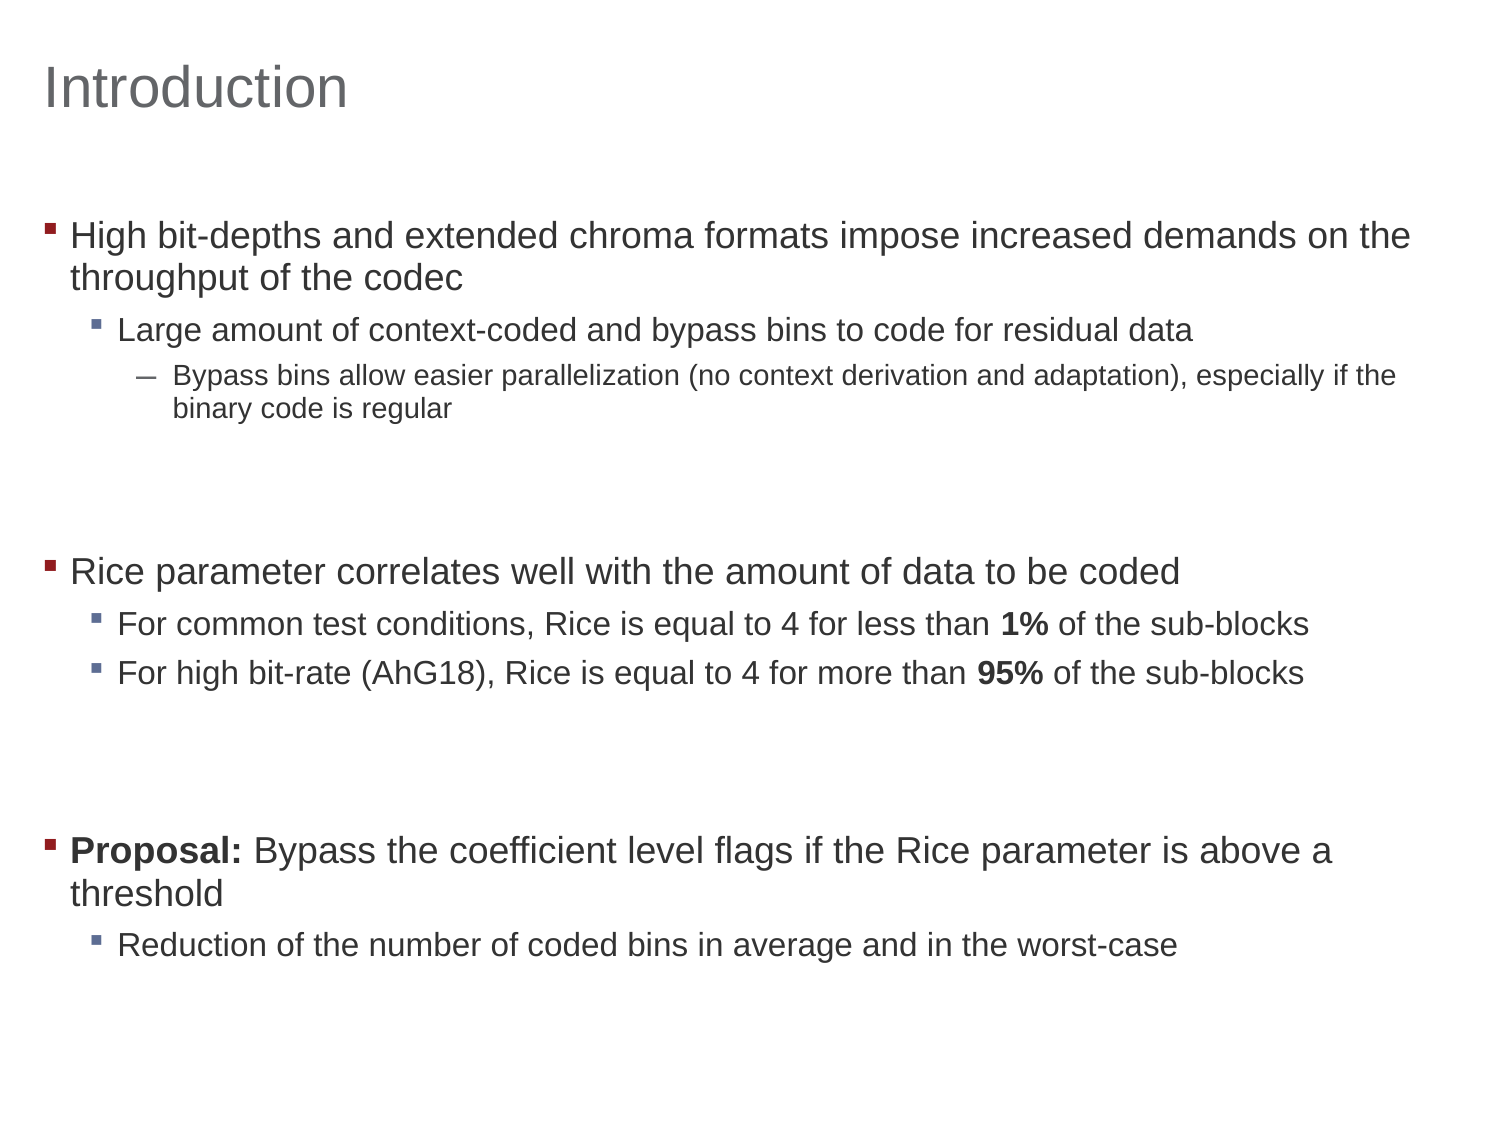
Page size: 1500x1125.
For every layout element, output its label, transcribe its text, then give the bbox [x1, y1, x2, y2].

title Introduction [28, 44, 1462, 138]
list High bit-depths and extended chroma formats impose increased demands on the throughput of the codec Large amount of context-coded and bypass bins to code for residual data Bypass bins allow easier parallelization (no context derivation and adaptation), especially if the binary code is regular Rice parameter correlates well with the amount of data to be coded For common test conditions, Rice is equal to 4 for less than 1% of the sub-blocks For high bit-rate (AhG18), Rice is equal to 4 for more than 95% of the sub-blocks Proposal: Bypass the coefficient level flags if the Rice parameter is above a threshold Reduction of the number of coded bins in average and in the worst-case [26, 148, 1457, 1076]
